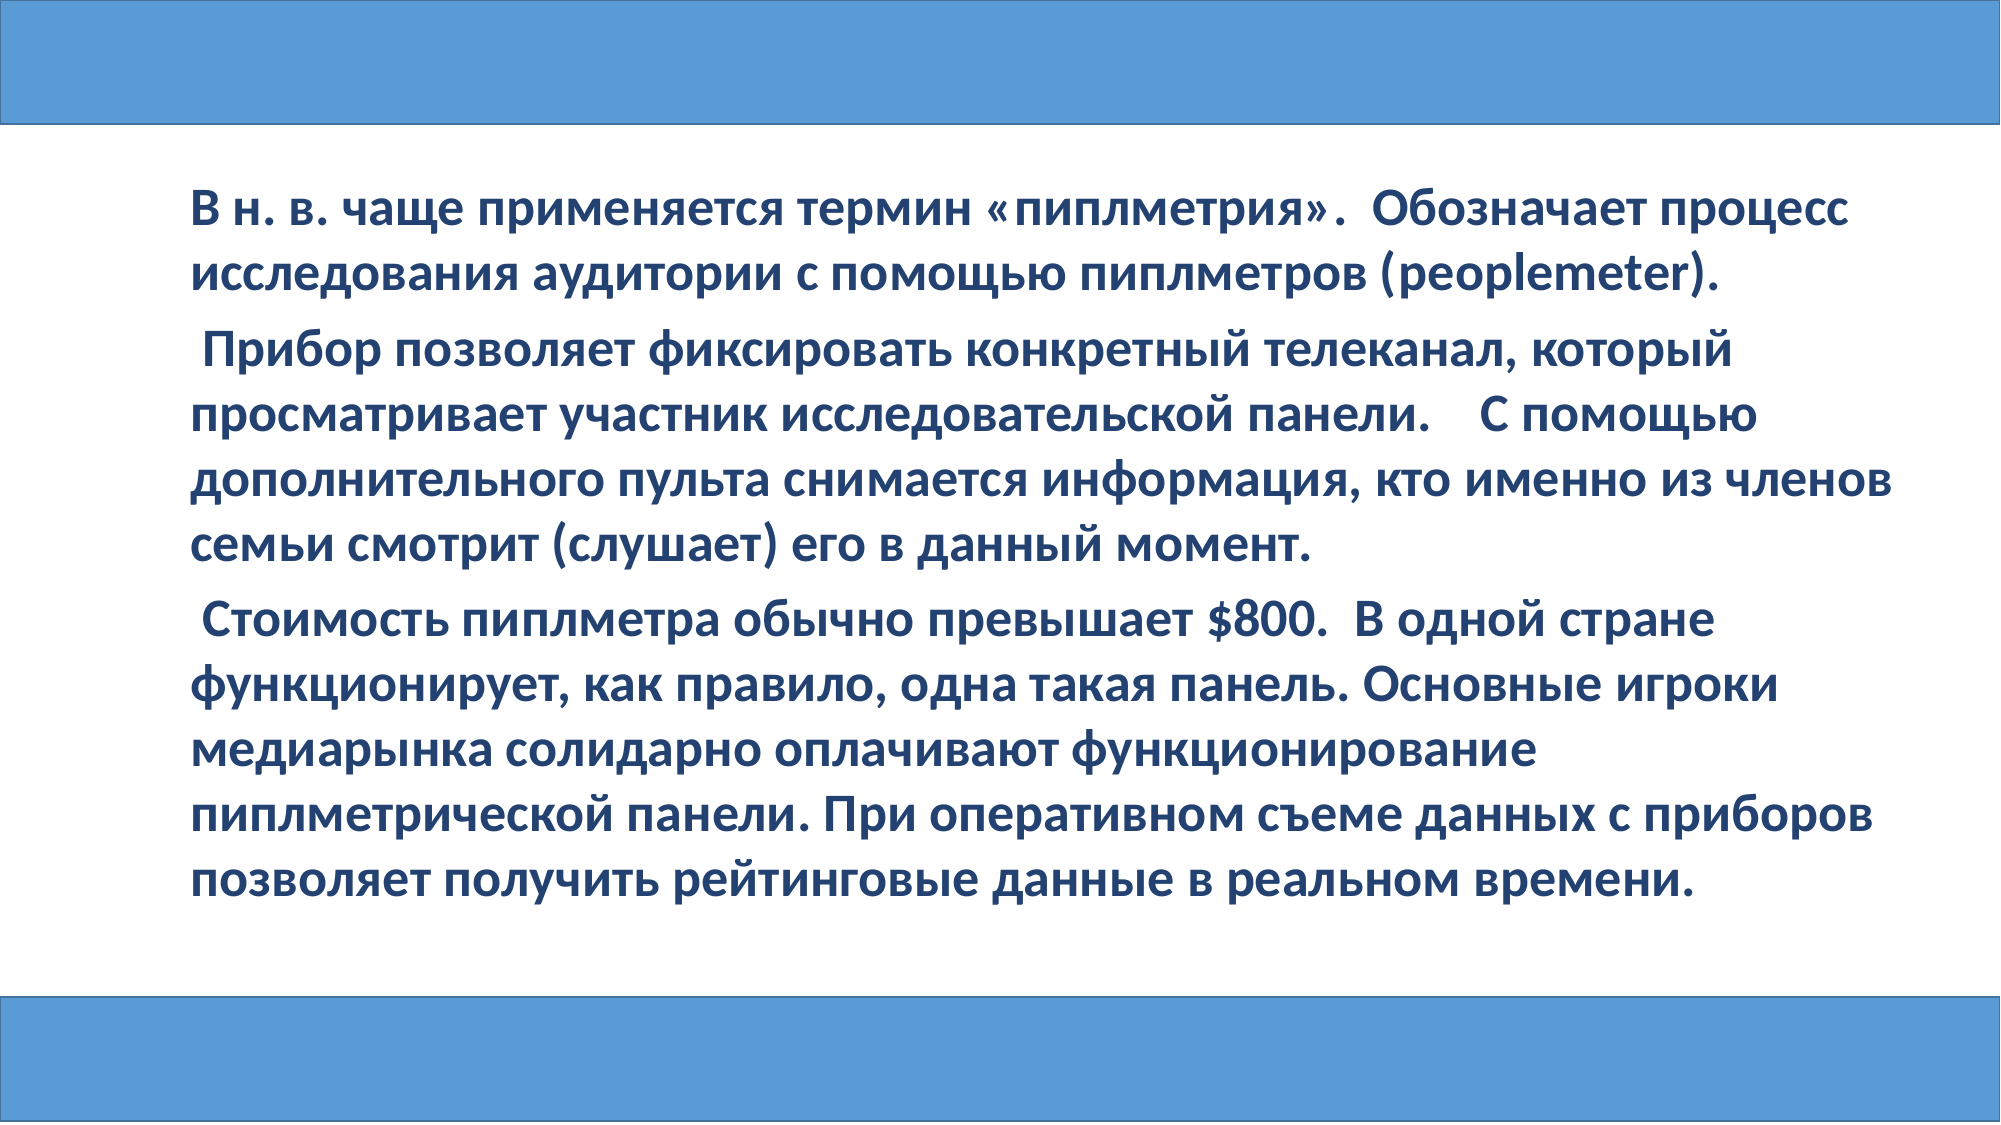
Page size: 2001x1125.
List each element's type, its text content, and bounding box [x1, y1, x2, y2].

text_box [0, 0, 2000, 124]
text_box [0, 996, 2000, 1121]
list В н. в. чаще применяется термин «пиплметрия». Обозначает процесс исследования аудитории с помощью пиплметров (peoplemeter). Прибор позволяет фиксировать конкретный телеканал, который просматривает участник исследовательской панели. С помощью дополнительного пульта снимается информация, кто именно из членов семьи смотрит (слушает) его в данный момент. Стоимость пиплметра обычно превышает $800. В одной стране функционирует, как правило, одна такая панель. Основные игроки медиарынка солидарно оплачивают функционирование пиплметрической панели. При оперативном съеме данных с приборов позволяет получить рейтинговые данные в реальном времени. [175, 163, 1927, 996]
